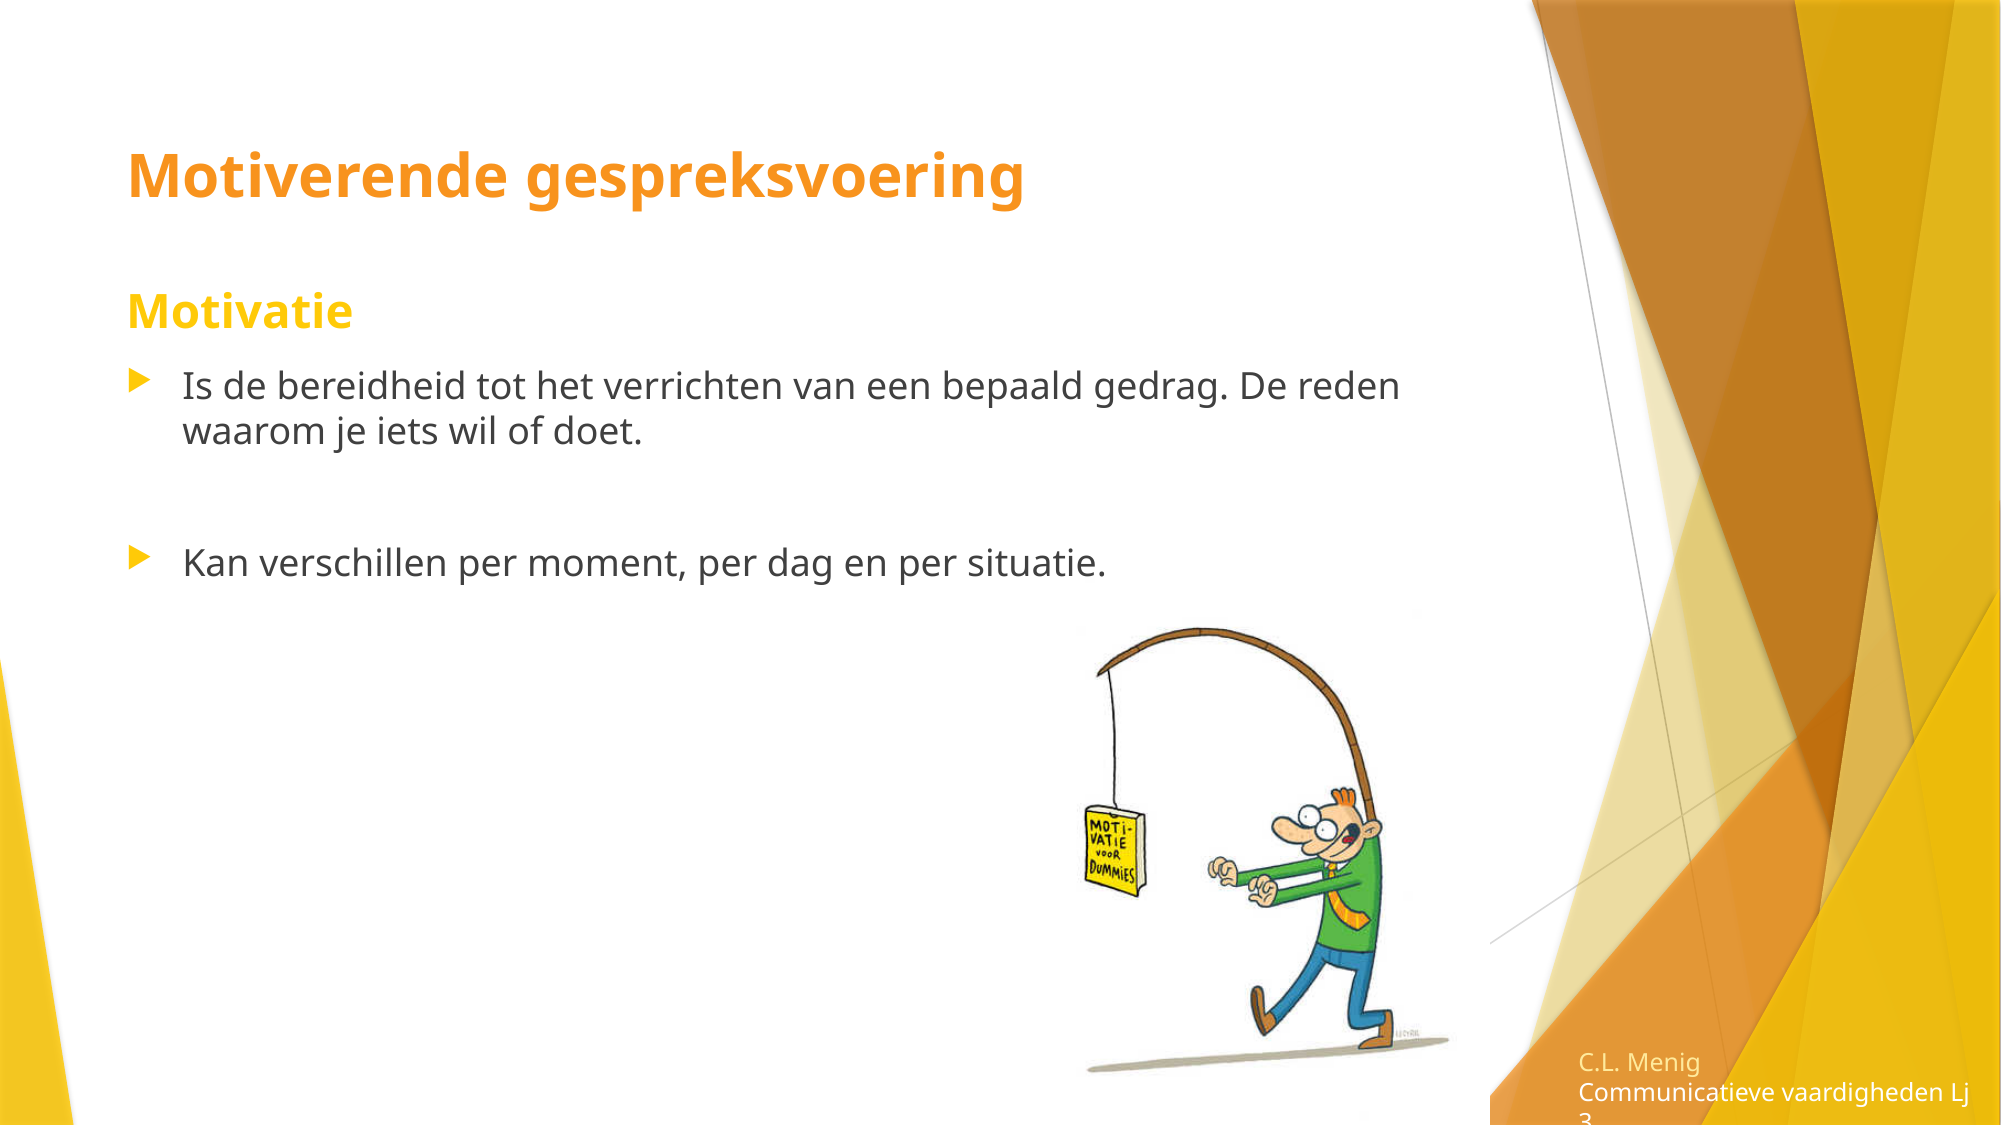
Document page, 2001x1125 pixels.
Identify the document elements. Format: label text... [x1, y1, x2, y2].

text_box Motiverende gespreksvoering Motivatie [111, 129, 1522, 347]
list Is de bereidheid tot het verrichten van een bepaald gedrag. De reden waarom je iets wil of doet. Kan verschillen per moment, per dag en per situatie. [111, 354, 1522, 992]
picture [1024, 573, 1491, 1125]
text_box C.L. Menig Communicatieve vaardigheden Lj 3 [1563, 1038, 2000, 1125]
